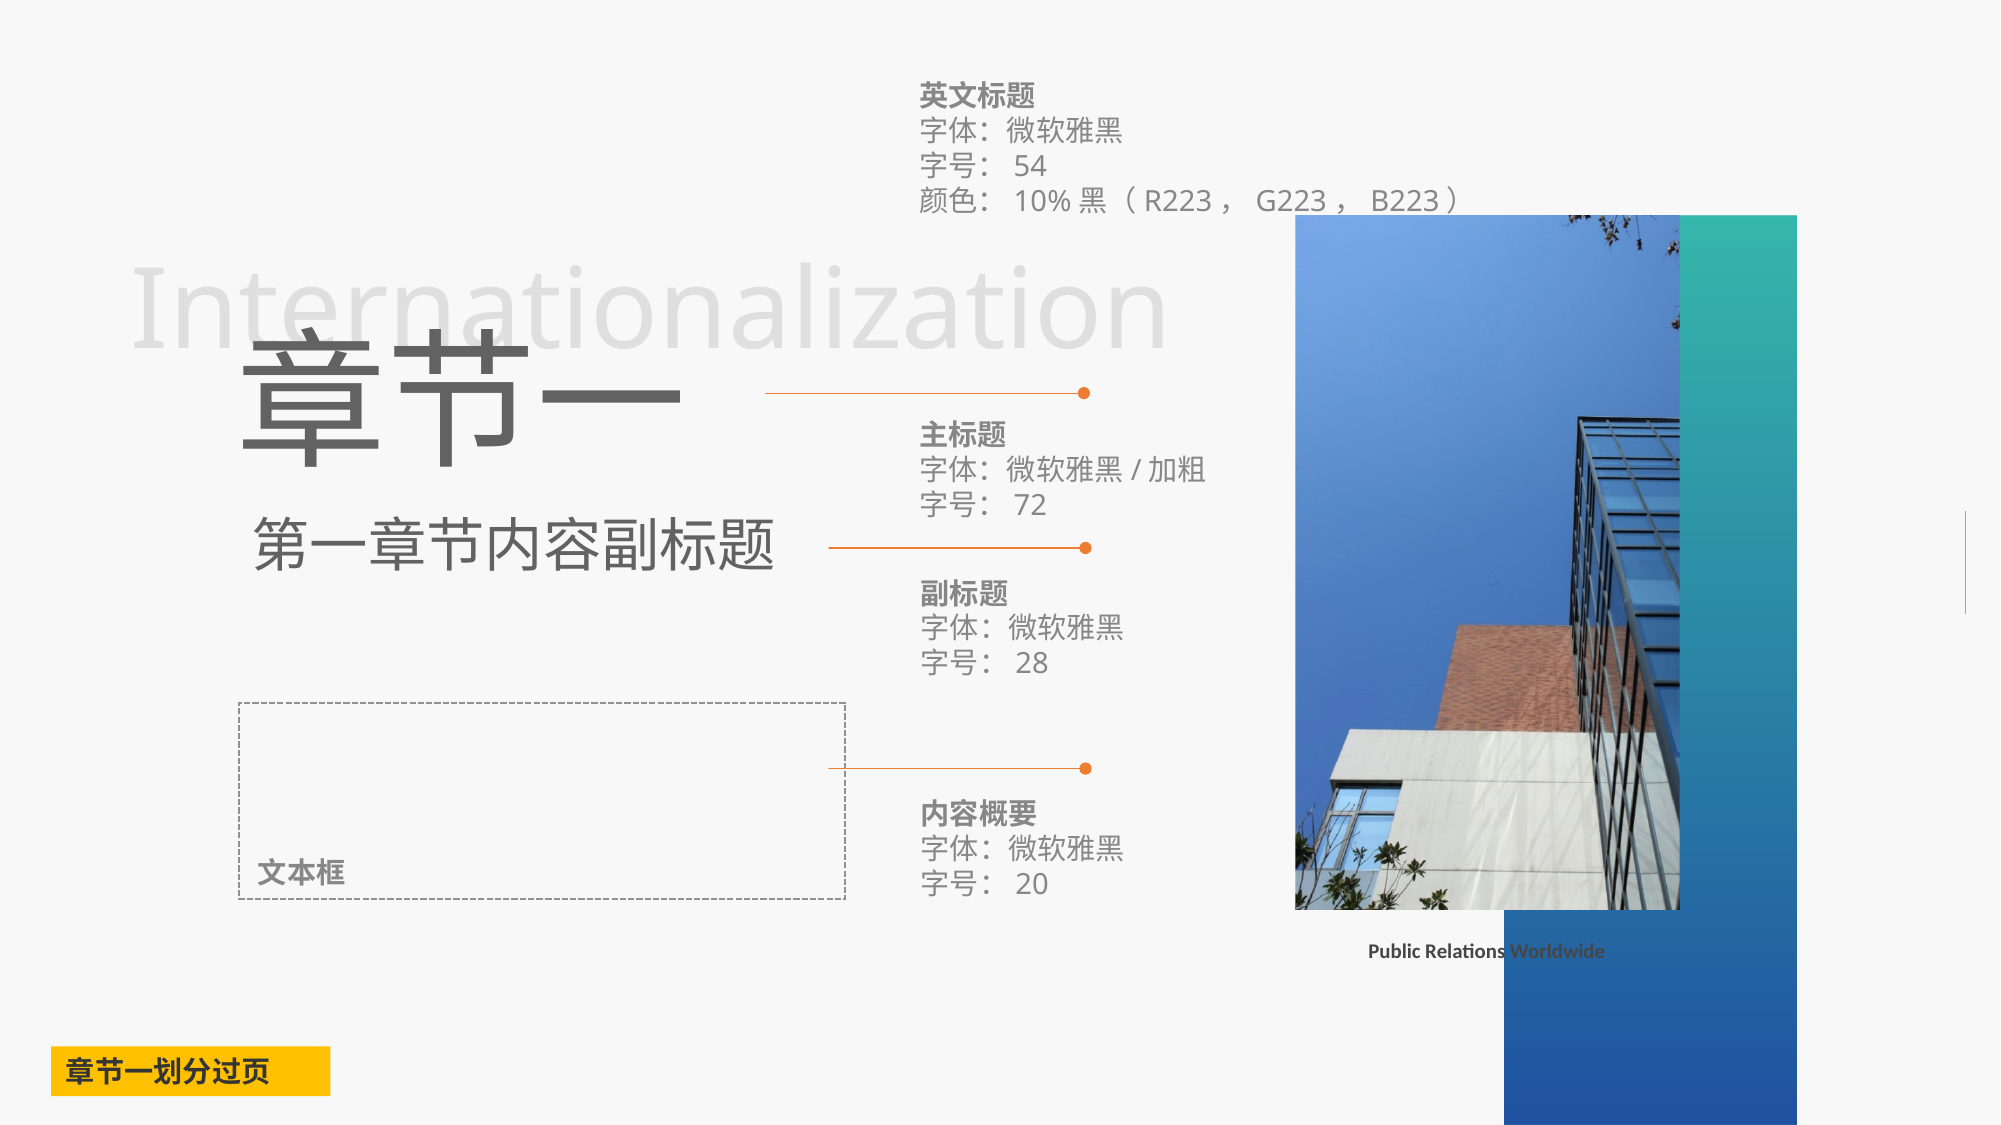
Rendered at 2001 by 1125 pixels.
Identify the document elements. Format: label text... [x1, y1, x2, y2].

text_box 英文标题 字体：微软雅黑 字号：54 颜色：10%黑（R223，G223，B223） [904, 70, 1504, 225]
text_box 章节一 [221, 297, 702, 493]
text_box 副标题 字体：微软雅黑 字号：28 [905, 567, 1186, 688]
text_box [238, 702, 846, 900]
picture [1295, 215, 1797, 1125]
text_box Internationalization [115, 228, 1188, 379]
text_box Public Relations Worldwide [1294, 934, 1503, 967]
text_box 第一章节内容副标题 [236, 500, 792, 586]
text_box 文本框 [243, 847, 438, 898]
text_box 主标题 字体：微软雅黑/加粗 字号：72 [904, 408, 1255, 529]
text_box 章节一划分过页 [51, 1046, 331, 1097]
text_box 内容概要 字体：微软雅黑 字号：20 [905, 788, 1186, 908]
